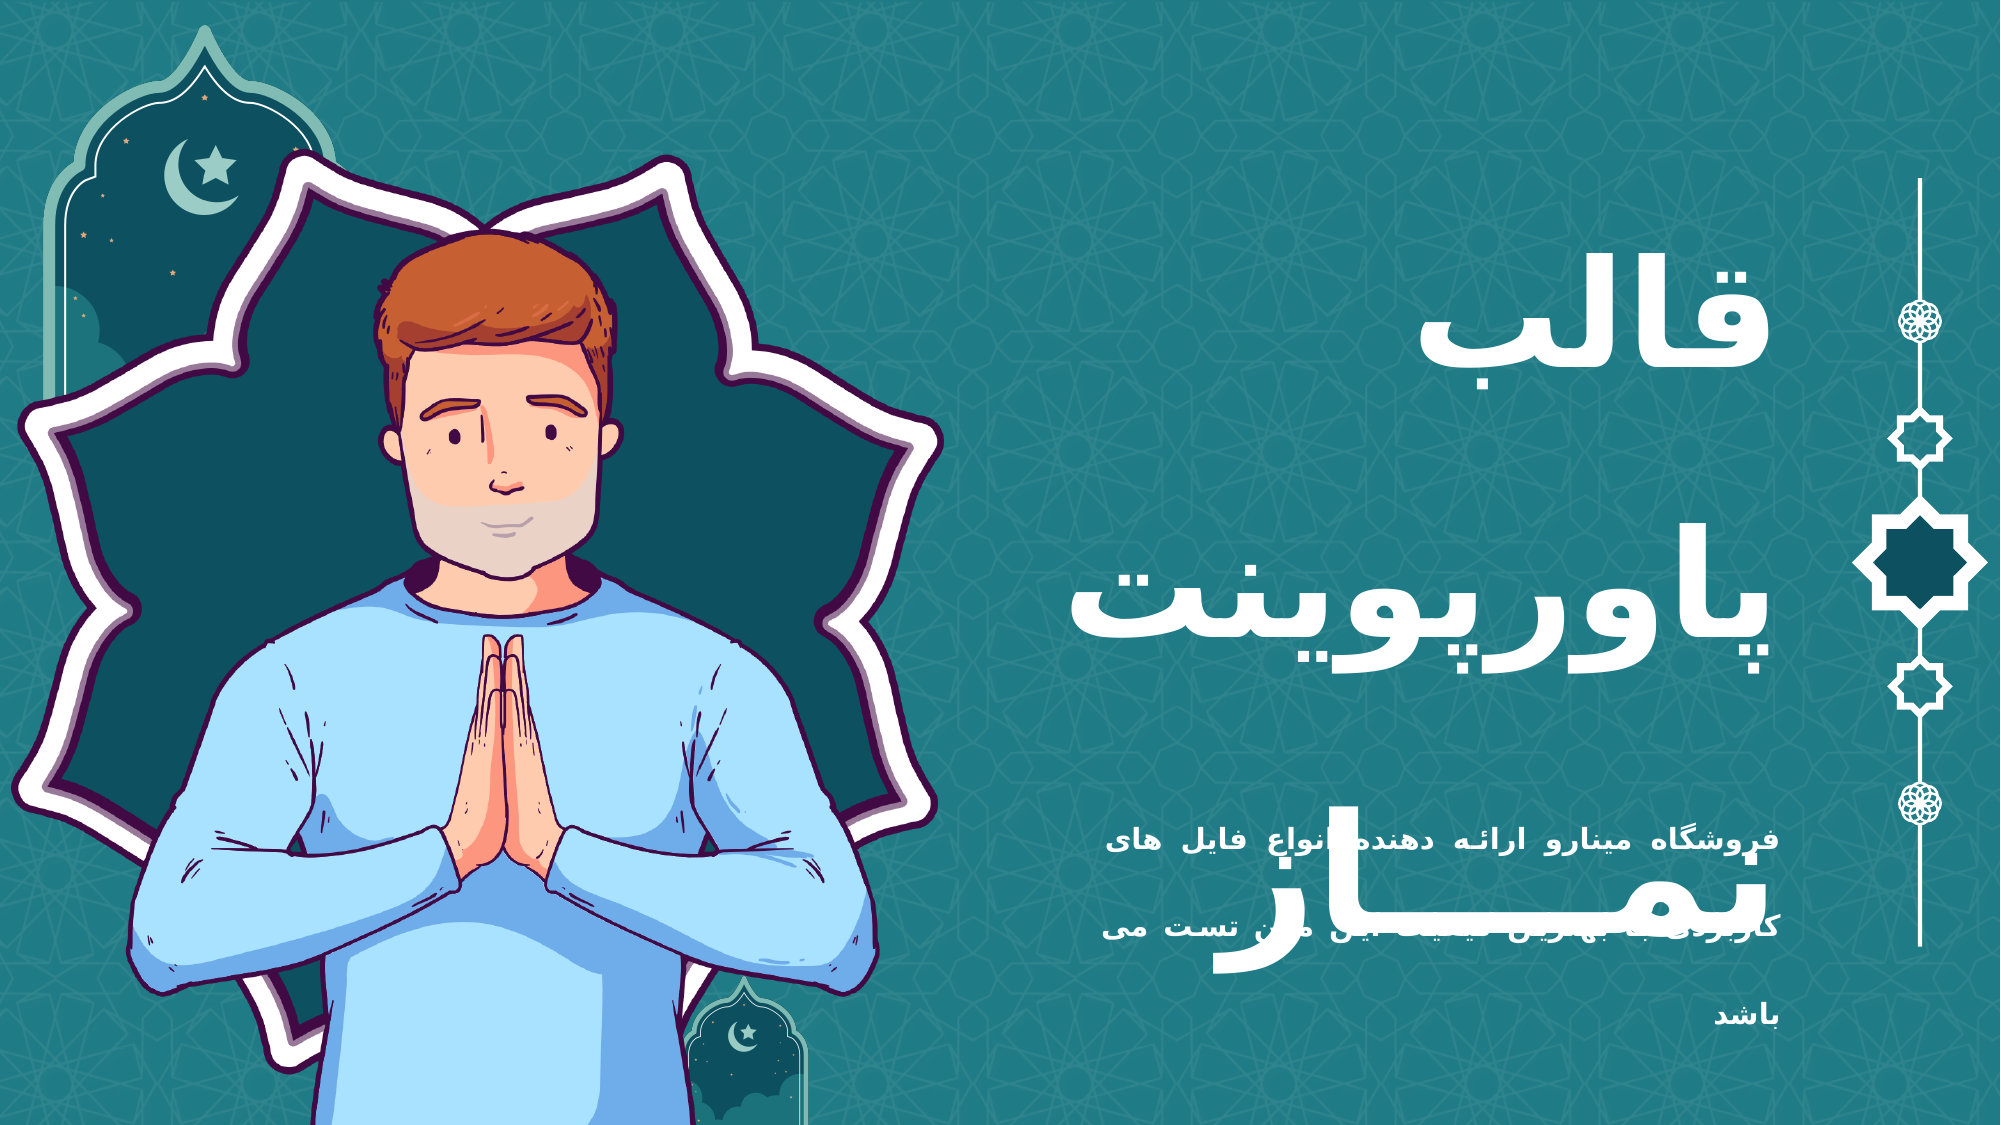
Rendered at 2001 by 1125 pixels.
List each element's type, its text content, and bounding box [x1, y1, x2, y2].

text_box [1535, 494, 2000, 631]
picture [11, 25, 944, 1125]
text_box فروشگاه مینارو ارائه دهنده انواع فایل های کاربردی با بهترین کیفیت این متن تست می باشد [1082, 760, 1796, 1038]
text_box قالب پاورپوینت نمــــاز [943, 119, 1796, 975]
